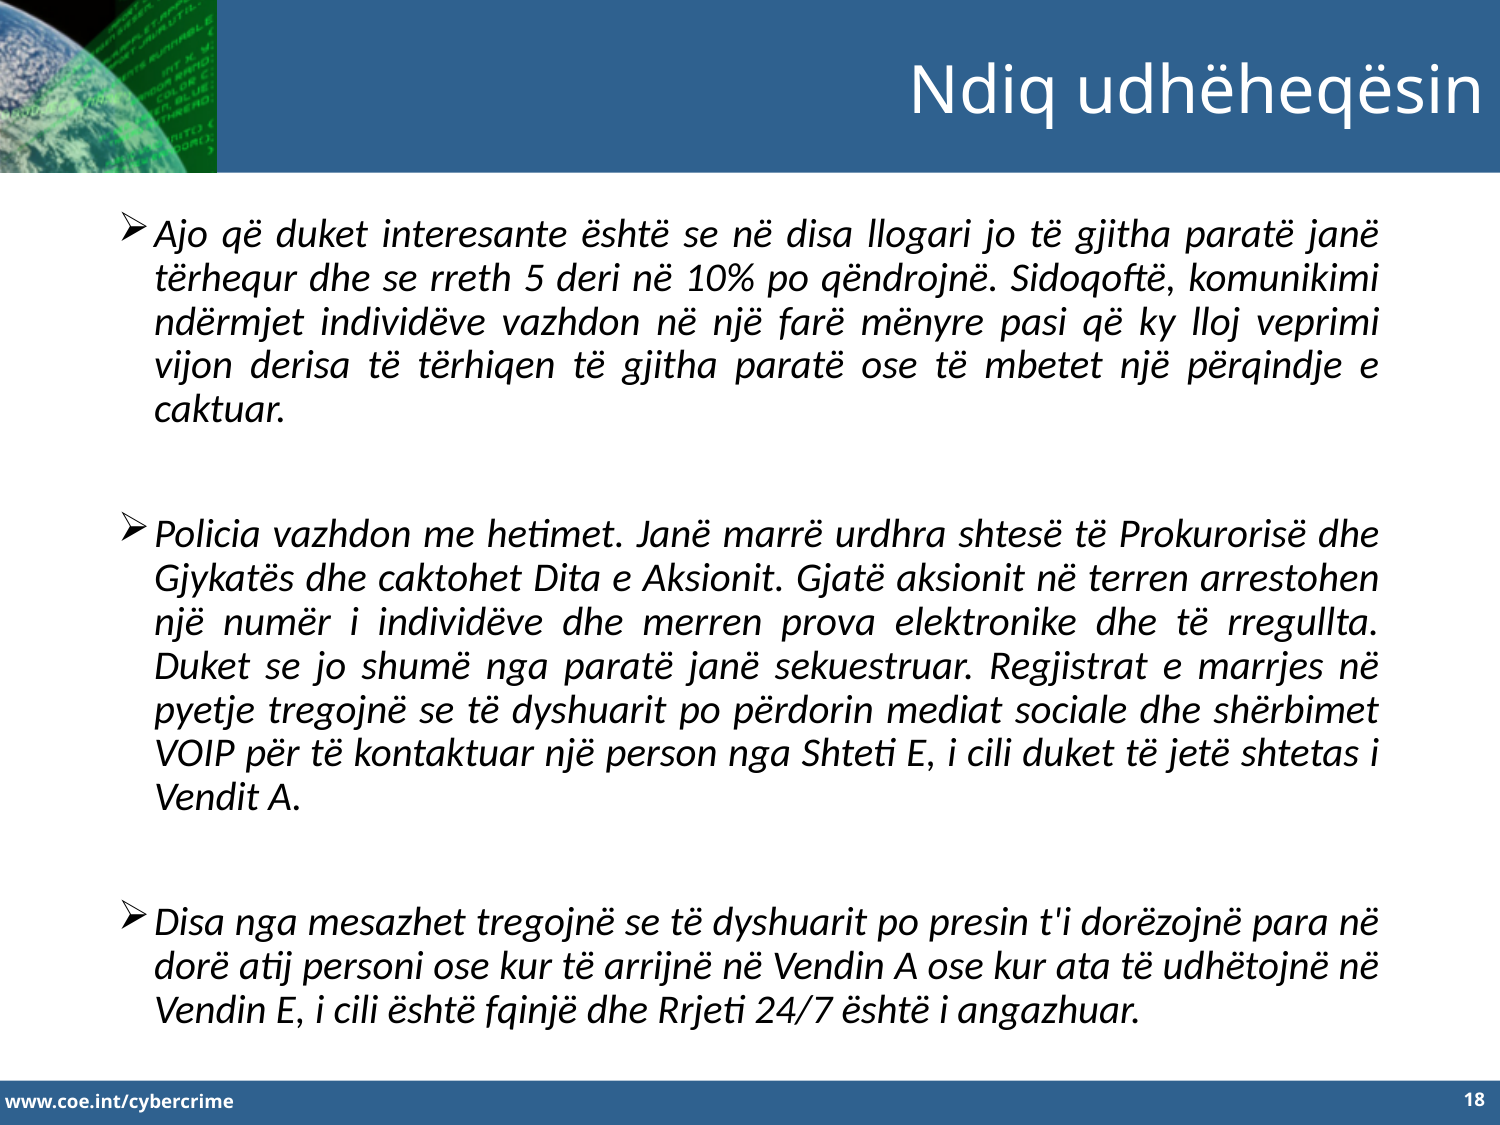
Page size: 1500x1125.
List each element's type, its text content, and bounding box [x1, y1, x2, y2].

list Ajo që duket interesante është se në disa llogari jo të gjitha paratë janë tërhequr dhe se rreth 5 deri në 10% po qëndrojnë. Sidoqoftë, komunikimi ndërmjet individëve vazhdon në një farë mënyre pasi që ky lloj veprimi vijon derisa të tërhiqen të gjitha paratë ose të mbetet një përqindje e caktuar. Policia vazhdon me hetimet. Janë marrë urdhra shtesë të Prokurorisë dhe Gjykatës dhe caktohet Dita e Aksionit. Gjatë aksionit në terren arrestohen një numër i individëve dhe merren prova elektronike dhe të rregullta. Duket se jo shumë nga paratë janë sekuestruar. Regjistrat e marrjes në pyetje tregojnë se të dyshuarit po përdorin mediat sociale dhe shërbimet VOIP për të kontaktuar një person nga Shteti E, i cili duket të jetë shtetas i Vendit A. Disa nga mesazhet tregojnë se të dyshuarit po presin t'i dorëzojnë para në dorë atij personi ose kur të arrijnë në Vendin A ose kur ata të udhëtojnë në Vendin E, i cili është fqinjë dhe Rrjeti 24/7 është i angazhuar. [103, 204, 1397, 1050]
text_box Ndiq udhëheqësin [373, 10, 1500, 163]
picture [0, 1, 217, 173]
slide_number 18 [1162, 1080, 1500, 1125]
